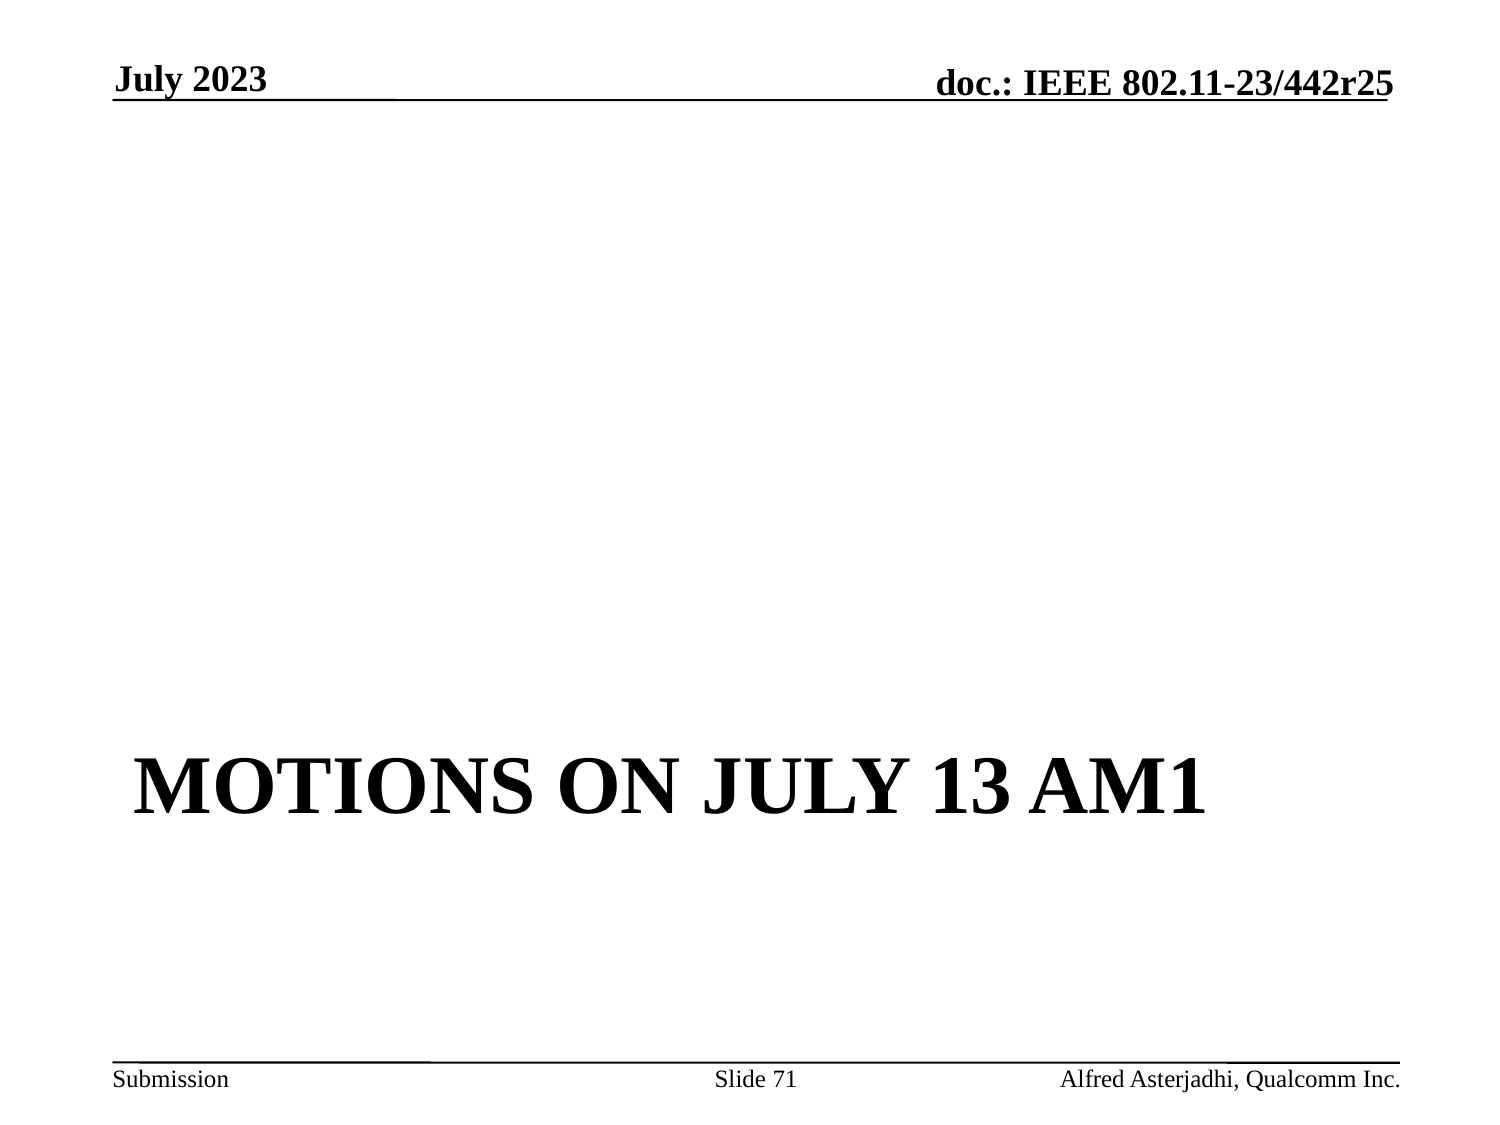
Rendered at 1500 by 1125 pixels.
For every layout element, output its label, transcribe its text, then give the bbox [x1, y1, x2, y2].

title Motions on July 13 AM1 [118, 722, 1394, 947]
footer Alfred Asterjadhi, Qualcomm Inc. [878, 1061, 1402, 1093]
slide_number Slide 71 [712, 1061, 800, 1123]
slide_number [114, 54, 423, 100]
